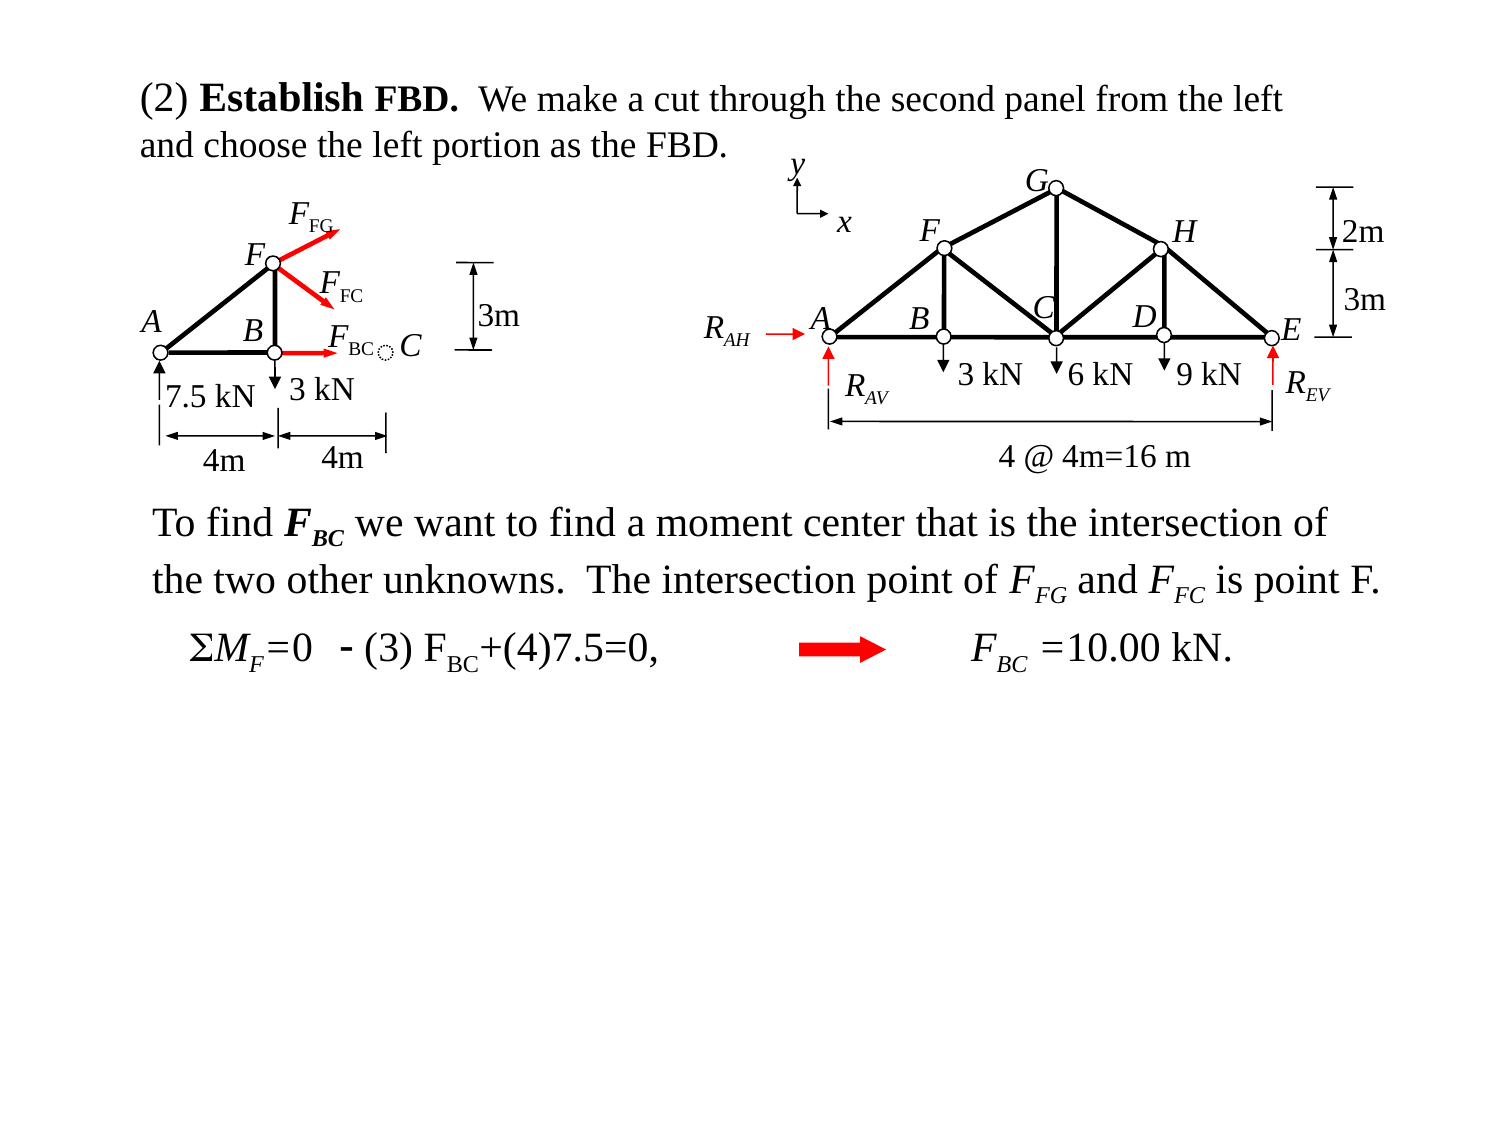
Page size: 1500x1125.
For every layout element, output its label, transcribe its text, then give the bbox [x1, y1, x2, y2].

text_box 4m [187, 430, 268, 481]
text_box F [229, 225, 286, 268]
text_box [165, 431, 187, 441]
text_box [469, 333, 478, 350]
text_box 3m [462, 285, 592, 333]
text_box [1328, 319, 1338, 338]
text_box 7.5 kN [150, 367, 289, 419]
text_box [153, 345, 168, 361]
text_box [1329, 187, 1338, 201]
text_box B [227, 301, 282, 347]
text_box x [822, 191, 887, 234]
text_box [936, 330, 952, 344]
text_box (2) Establish FBD. We make a cut through the second panel from the left and choose the left portion as the FBD. [125, 62, 1363, 173]
text_box 4 @ 4m=16 m [983, 426, 1228, 475]
text_box C [1017, 277, 1082, 328]
text_box [378, 345, 391, 361]
text_box FBC [313, 306, 436, 355]
text_box [156, 360, 163, 367]
text_box 6 kN [1052, 344, 1161, 387]
text_box C [384, 315, 441, 358]
text_box [1266, 345, 1277, 359]
text_box [268, 433, 275, 439]
text_box H [1157, 201, 1216, 246]
text_box [279, 431, 306, 441]
text_box G [1009, 150, 1057, 193]
text_box [1329, 250, 1338, 269]
text_box RAH [688, 297, 808, 350]
text_box [937, 243, 952, 256]
text_box B [894, 289, 948, 335]
text_box 3 kN [942, 344, 1058, 400]
text_box A [126, 291, 179, 339]
text_box [469, 262, 478, 285]
text_box [1050, 180, 1064, 196]
text_box [822, 346, 833, 386]
text_box [822, 336, 837, 345]
text_box REV [1270, 352, 1374, 400]
text_box D [1117, 286, 1184, 337]
text_box 9 kN [1161, 344, 1263, 394]
text_box [286, 232, 338, 257]
text_box 4m [306, 427, 490, 478]
text_box y [775, 133, 840, 176]
text_box FFG [273, 183, 392, 232]
text_box [321, 302, 333, 306]
text_box [1048, 330, 1064, 344]
text_box [1157, 337, 1171, 343]
text_box [793, 177, 802, 214]
text_box A [795, 288, 848, 336]
text_box 3m [1328, 269, 1420, 319]
text_box F [904, 200, 961, 243]
text_box E [1265, 299, 1323, 345]
text_box [1153, 242, 1169, 257]
text_box To find FBC we want to find a moment center that is the intersection of the two other unknowns. The intersection point of FFG and FFC is point F. [137, 487, 1400, 616]
text_box RAV [829, 355, 941, 408]
text_box [799, 637, 885, 662]
text_box [829, 417, 1273, 426]
text_box FFC [304, 253, 423, 302]
text_box 3 kN [274, 359, 423, 415]
text_box [267, 347, 282, 360]
text_box 2m [1326, 201, 1449, 245]
text_box SMF=0 - (3) FBC+(4)7.5=0, FBC =10.00 kN. [174, 612, 1300, 735]
